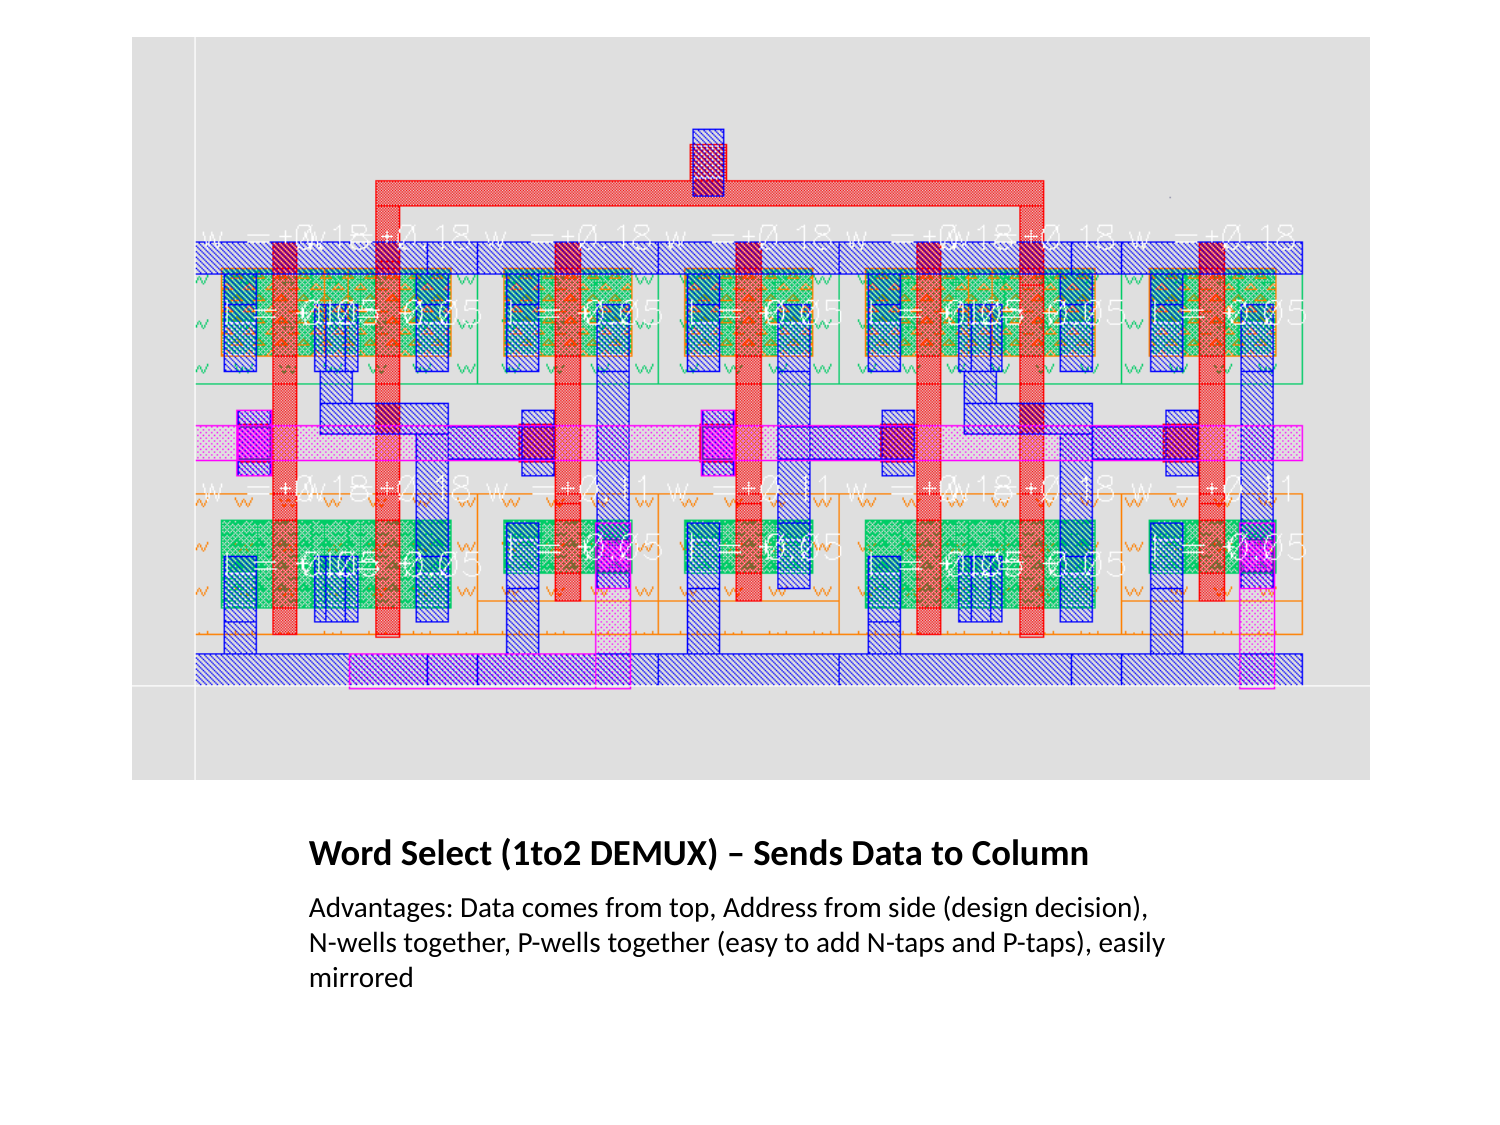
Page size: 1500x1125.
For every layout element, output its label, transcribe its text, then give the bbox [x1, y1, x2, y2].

title Word Select (1to2 DEMUX) – Sends Data to Column [294, 789, 1194, 880]
picture [132, 37, 1371, 781]
list Advantages: Data comes from top, Address from side (design decision), N-wells together, P-wells together (easy to add N-taps and P-taps), easily mirrored [294, 880, 1194, 1013]
